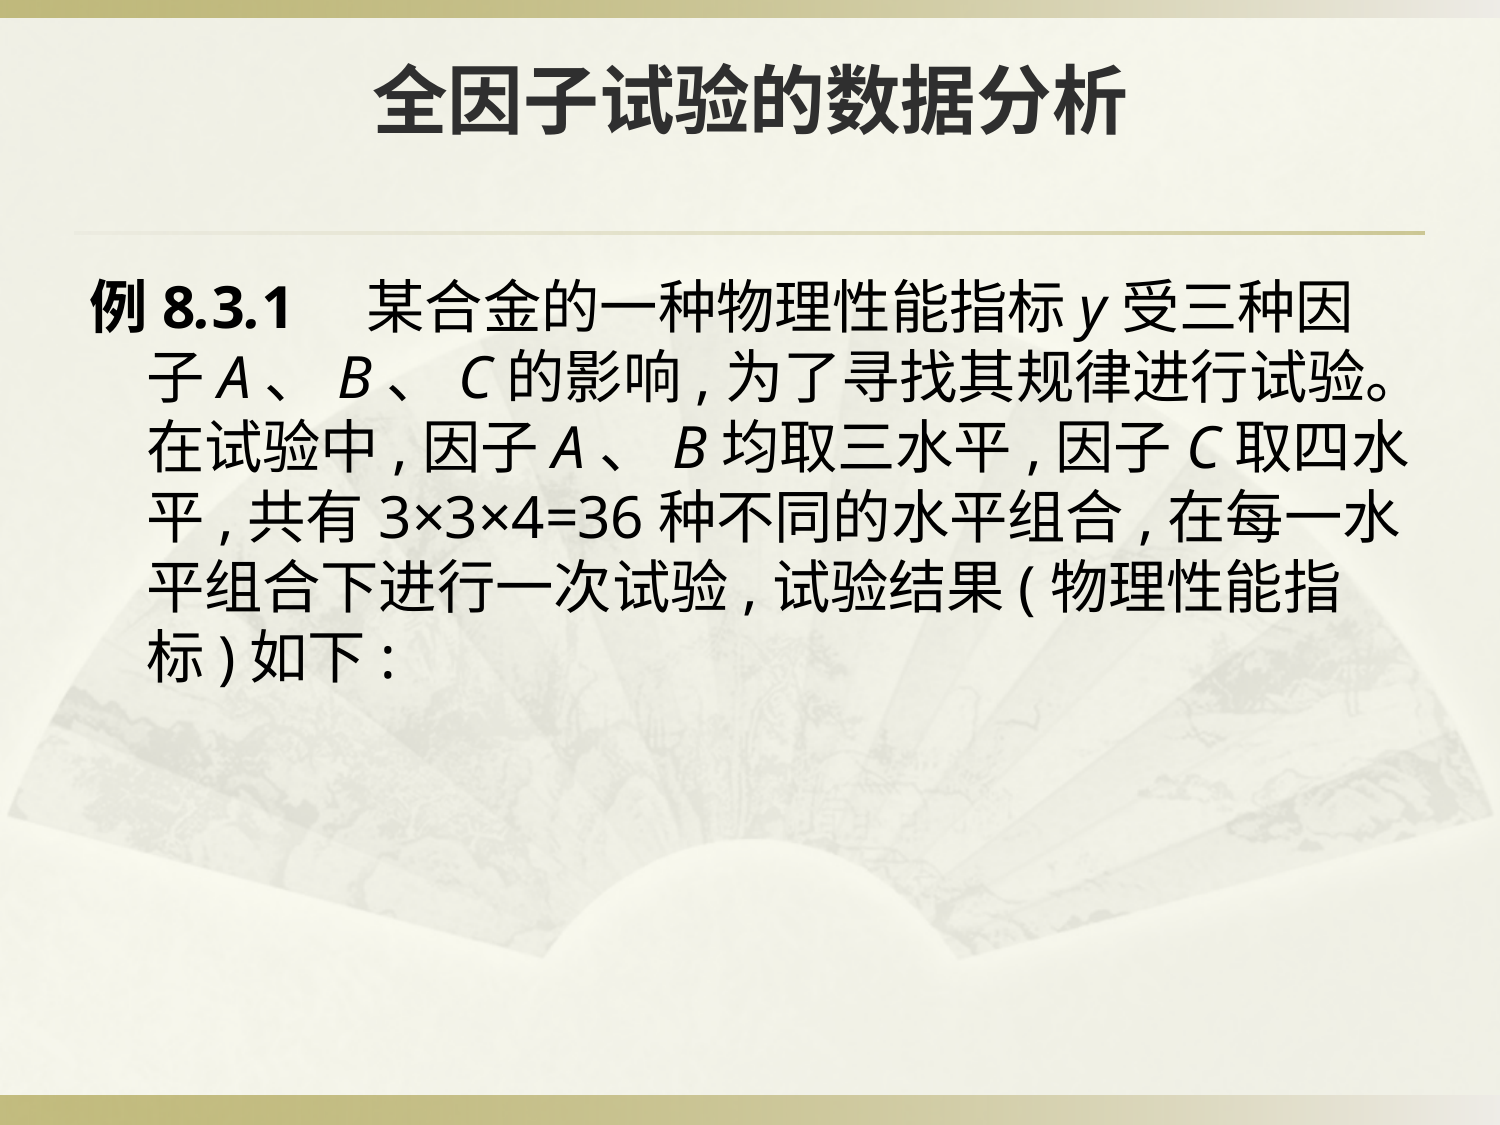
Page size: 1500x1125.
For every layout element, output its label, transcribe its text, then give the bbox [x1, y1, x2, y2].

list 例8.3.1 某合金的一种物理性能指标y受三种因子A、B、C的影响,为了寻找其规律进行试验。在试验中,因子A、B均取三水平,因子C取四水平,共有3×3×4=36种不同的水平组合,在每一水平组合下进行一次试验,试验结果(物理性能指标)如下: [75, 262, 1425, 1032]
title 全因子试验的数据分析 [75, 45, 1425, 233]
